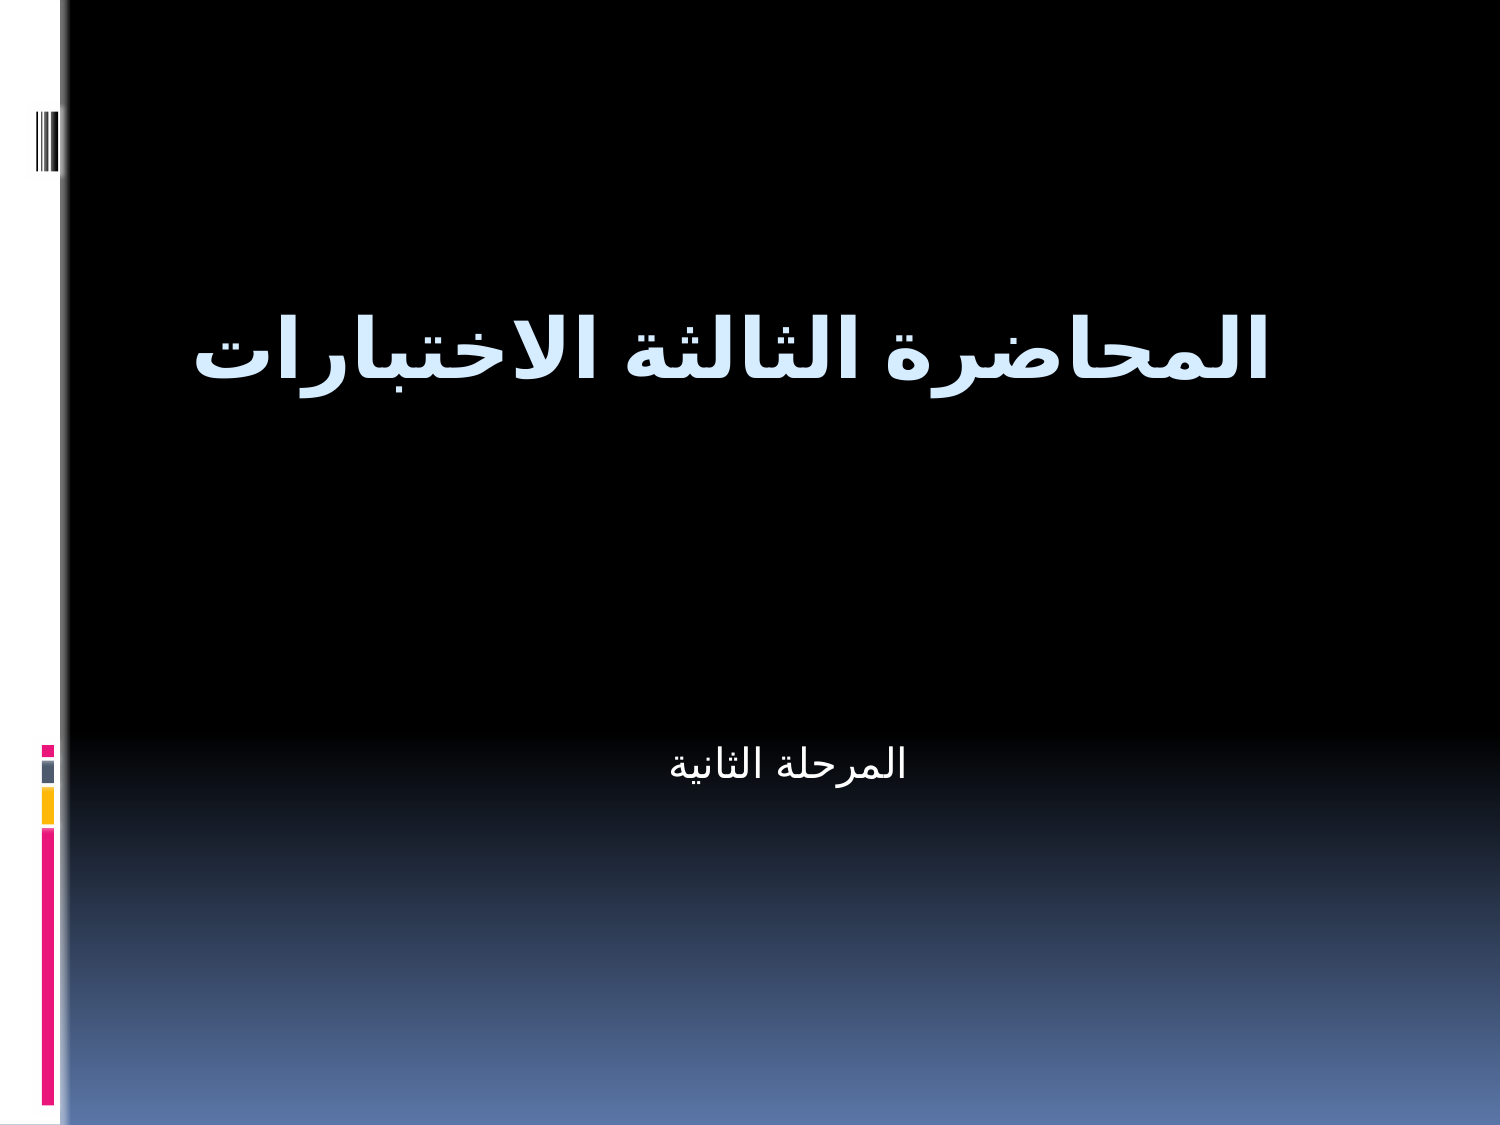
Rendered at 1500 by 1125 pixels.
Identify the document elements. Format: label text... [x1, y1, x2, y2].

subtitle المرحلة الثانية [324, 650, 1250, 795]
title المحاضرة الثالثة الاختبارات [174, 287, 1353, 582]
